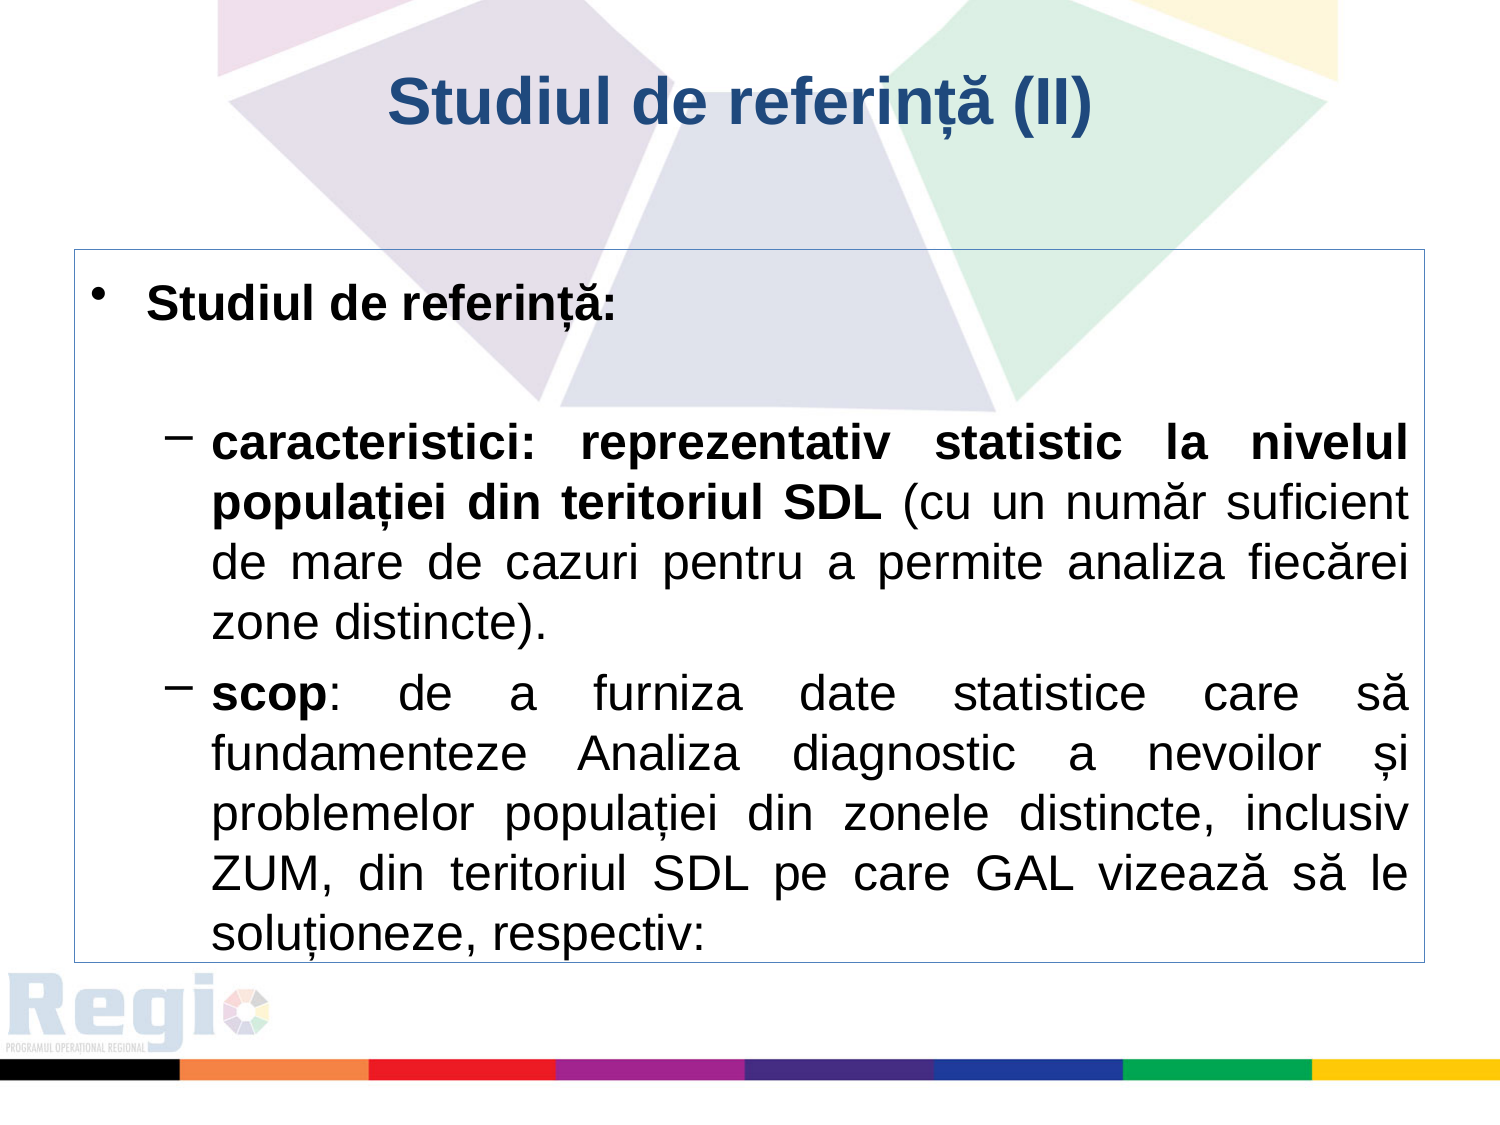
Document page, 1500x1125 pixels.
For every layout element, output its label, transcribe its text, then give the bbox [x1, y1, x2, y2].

title Studiul de referință (II) [75, 45, 1425, 150]
text_box [74, 249, 1425, 963]
picture [0, 0, 1500, 1125]
list Studiul de referință: caracteristici: reprezentativ statistic la nivelul populației din teritoriul SDL (cu un număr suficient de mare de cazuri pentru a permite analiza fiecărei zone distincte). scop: de a furniza date statistice care să fundamenteze Analiza diagnostic a nevoilor și problemelor populației din zonele distincte, inclusiv ZUM, din teritoriul SDL pe care GAL vizează să le soluționeze, respectiv: [75, 262, 1425, 1005]
